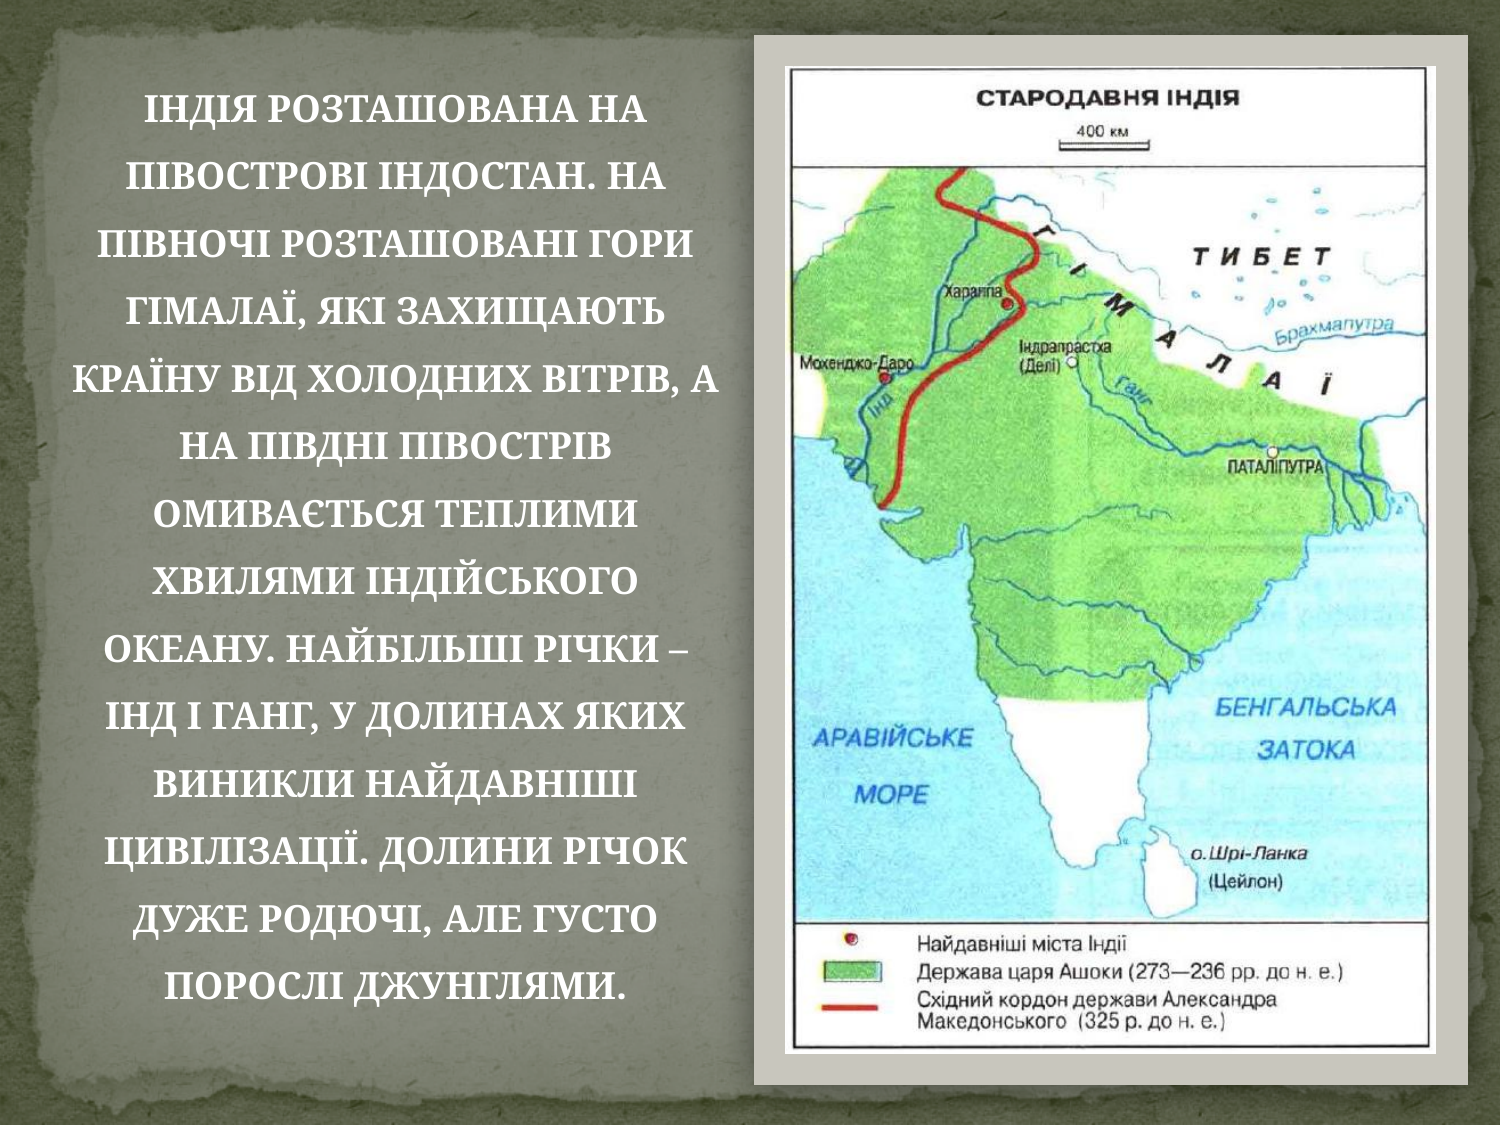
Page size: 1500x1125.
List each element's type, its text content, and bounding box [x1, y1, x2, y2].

picture [785, 66, 1436, 1054]
text_box ІНДІЯ РОЗТАШОВАНА НА ПІВОСТРОВІ ІНДОСТАН. НА ПІВНОЧІ РОЗТАШОВАНІ ГОРИ ГІМАЛАЇ, ЯКІ ЗАХИЩАЮТЬ КРАЇНУ ВІД ХОЛОДНИХ ВІТРІВ, А НА ПІВДНІ ПІВОСТРІВ ОМИВАЄТЬСЯ ТЕПЛИМИ ХВИЛЯМИ ІНДІЙСЬКОГО ОКЕАНУ. НАЙБІЛЬШІ РІЧКИ – ІНД І ГАНГ, У ДОЛИНАХ ЯКИХ ВИНИКЛИ НАЙДАВНІШІ ЦИВІЛІЗАЦІЇ. ДОЛИНИ РІЧОК ДУЖЕ РОДЮЧІ, АЛЕ ГУСТО ПОРОСЛІ ДЖУНГЛЯМИ. [53, 54, 739, 1015]
